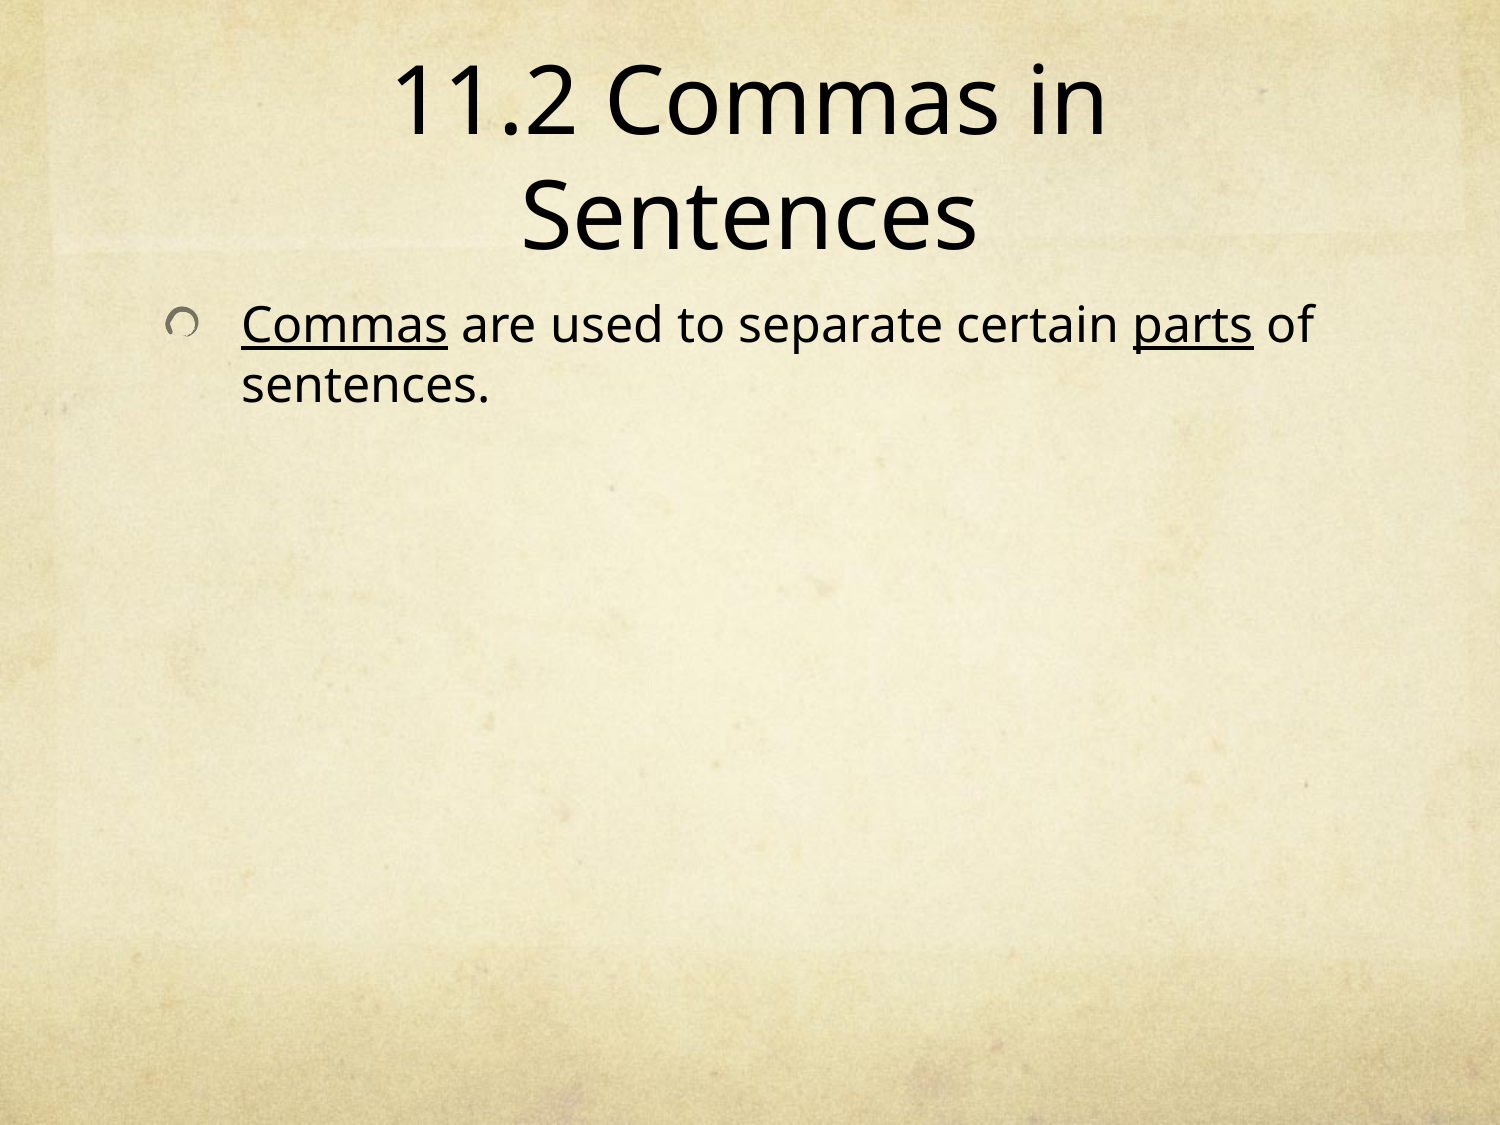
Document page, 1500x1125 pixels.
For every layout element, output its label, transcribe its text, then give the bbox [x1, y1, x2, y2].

picture [0, 0, 1500, 1125]
list Commas are used to separate certain parts of sentences. [150, 284, 1350, 950]
title 11.2 Commas in Sentences [150, 82, 1350, 225]
